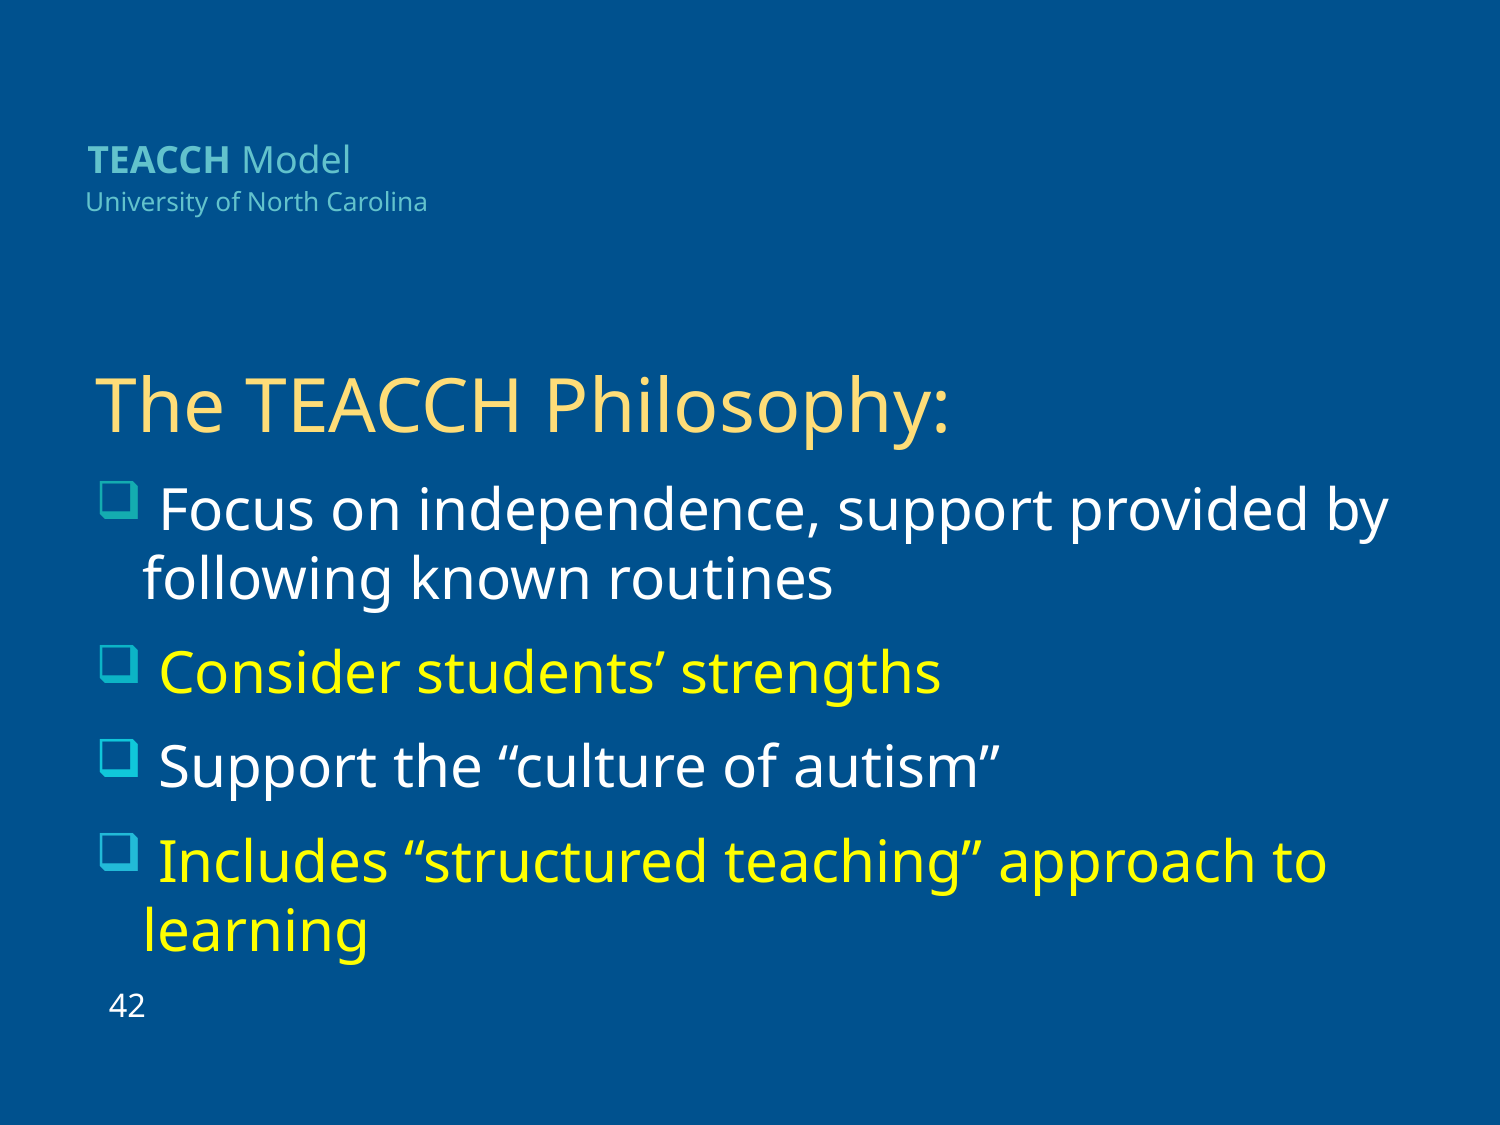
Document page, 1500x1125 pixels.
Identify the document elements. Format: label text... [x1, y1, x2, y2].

slide_number 42 [93, 976, 194, 1037]
list The TEACCH Philosophy: Focus on independence, support provided by following known routines Consider students’ strengths Support the “culture of autism” Includes “structured teaching” approach to learning [5, 350, 1419, 1025]
title TEACCH Model University of North Carolina [62, 37, 1500, 263]
